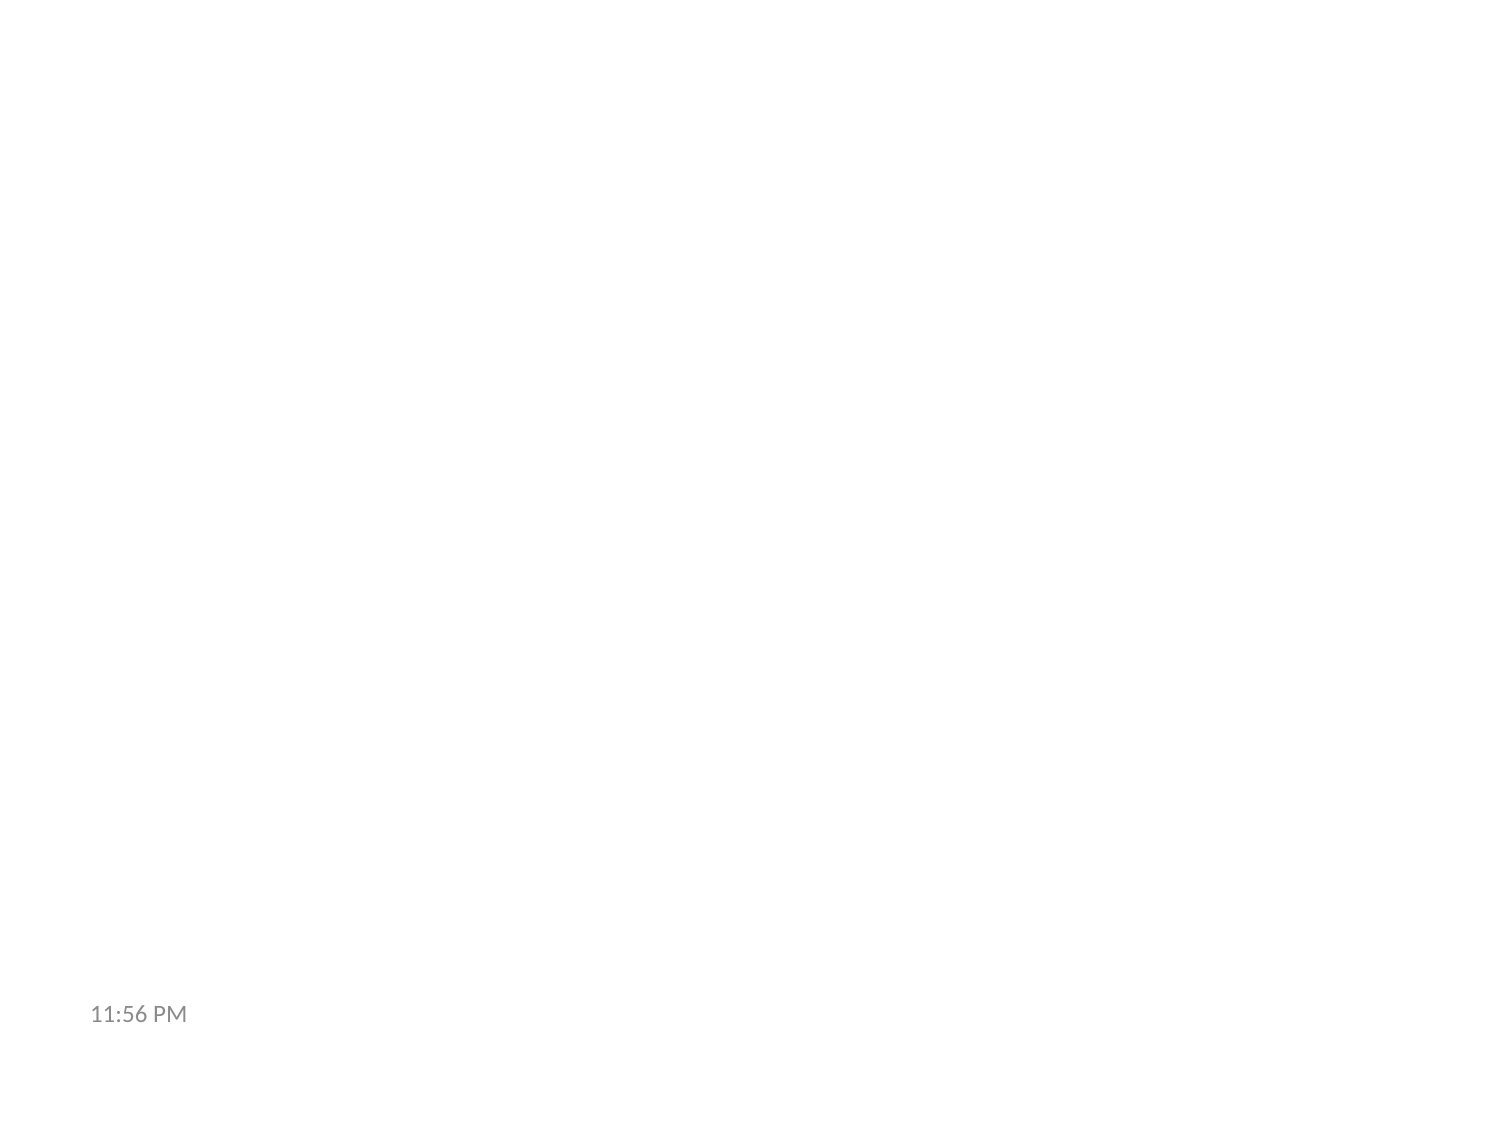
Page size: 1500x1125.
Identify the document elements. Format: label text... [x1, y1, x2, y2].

text_box 3:35 PM [75, 982, 425, 1043]
